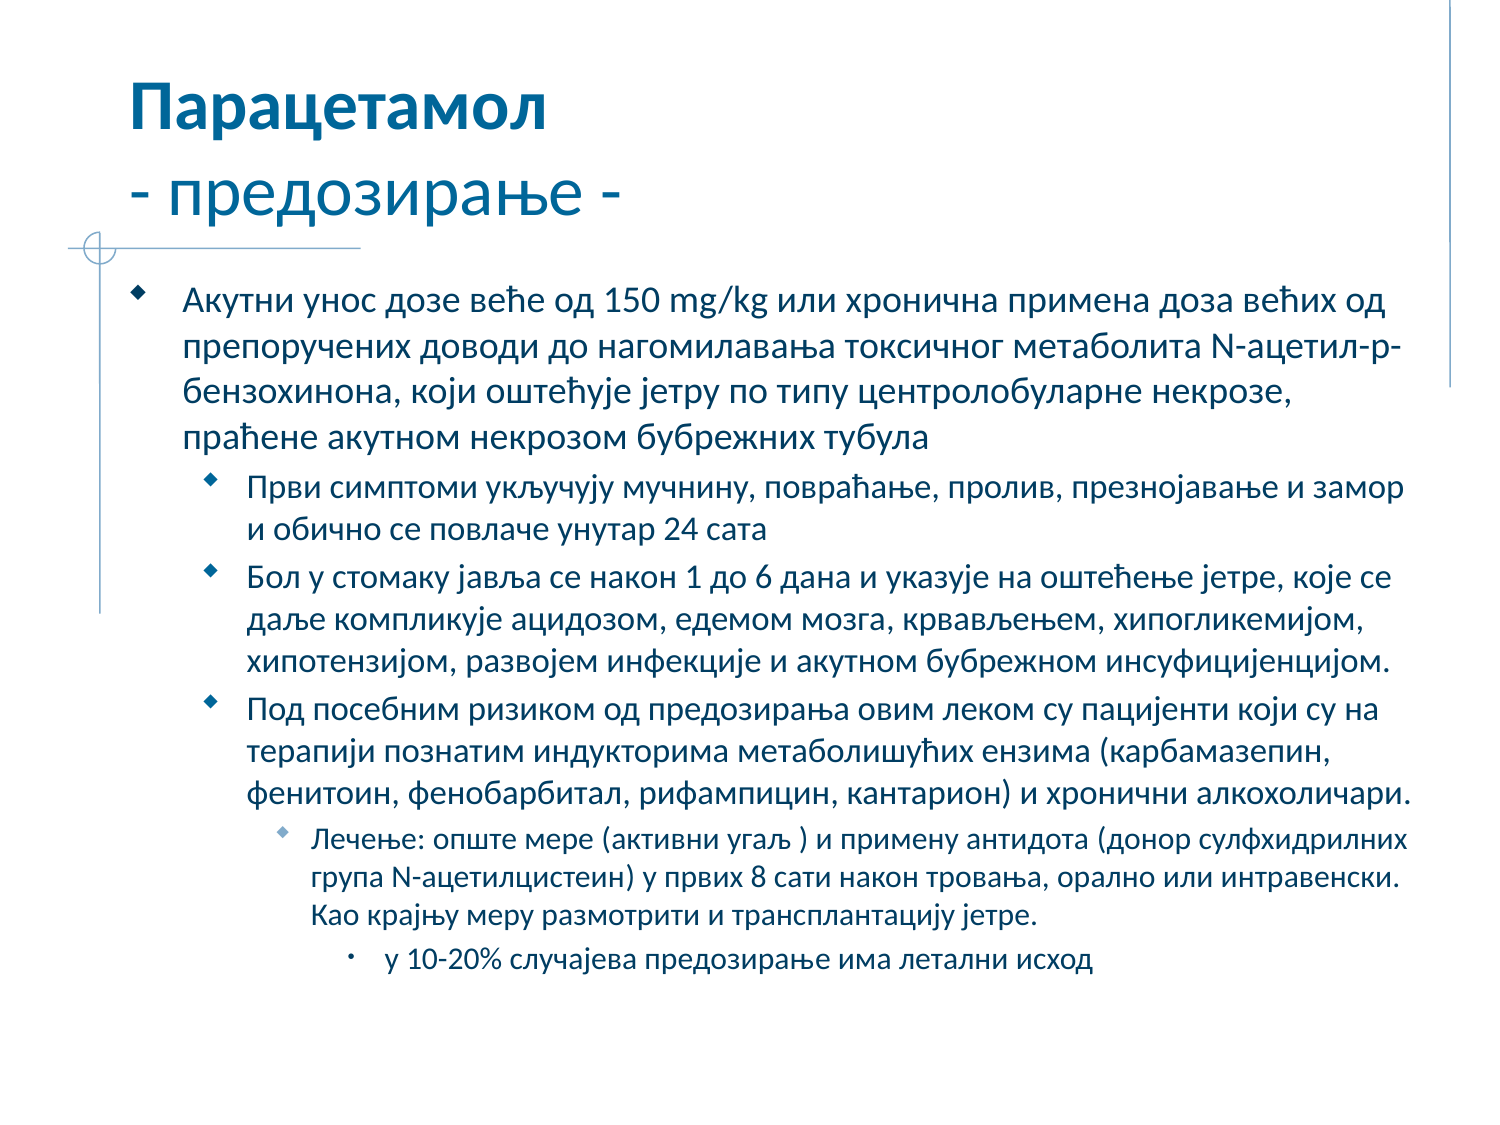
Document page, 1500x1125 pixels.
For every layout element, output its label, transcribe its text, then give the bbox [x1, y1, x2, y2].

list Акутни унос дозе веће од 150 mg/kg или хронична примена доза већих од препоручених доводи до нагомилавања токсичног метаболита N-ацетил-p-бензохинона, који оштећује јетру по типу центролобуларне некрозе, праћене акутном некрозом бубрежних тубула Први симптоми укључују мучнину, повраћање, пролив, презнојавање и замор и обично се повлаче унутар 24 сата Бол у стомаку јавља се након 1 до 6 дана и указује на оштећење јетре, које се даље компликује ацидозом, едемом мозга, крвављењем, хипогликемијом, хипотензијом, развојем инфекције и акутном бубрежном инсуфицијенцијом. Под посебним ризиком од предозирања овим леком су пацијенти који су на терапији познатим индукторима метаболишућих ензима (карбамазепин, фенитоин, фенобарбитал, рифампицин, кантарион) и хронични алкохоличари. Лечење: опште мере (активни угаљ ) и примену антидота (донор сулфхидрилних група N-ацетилцистеин) у првих 8 сати након тровања, орално или интравенски. Као крајњу меру размотрити и трансплантацију јетре. у 10-20% случајева предозирање има летални исход [111, 266, 1436, 1024]
title Парацетамол - предозирање - [113, 49, 1436, 238]
